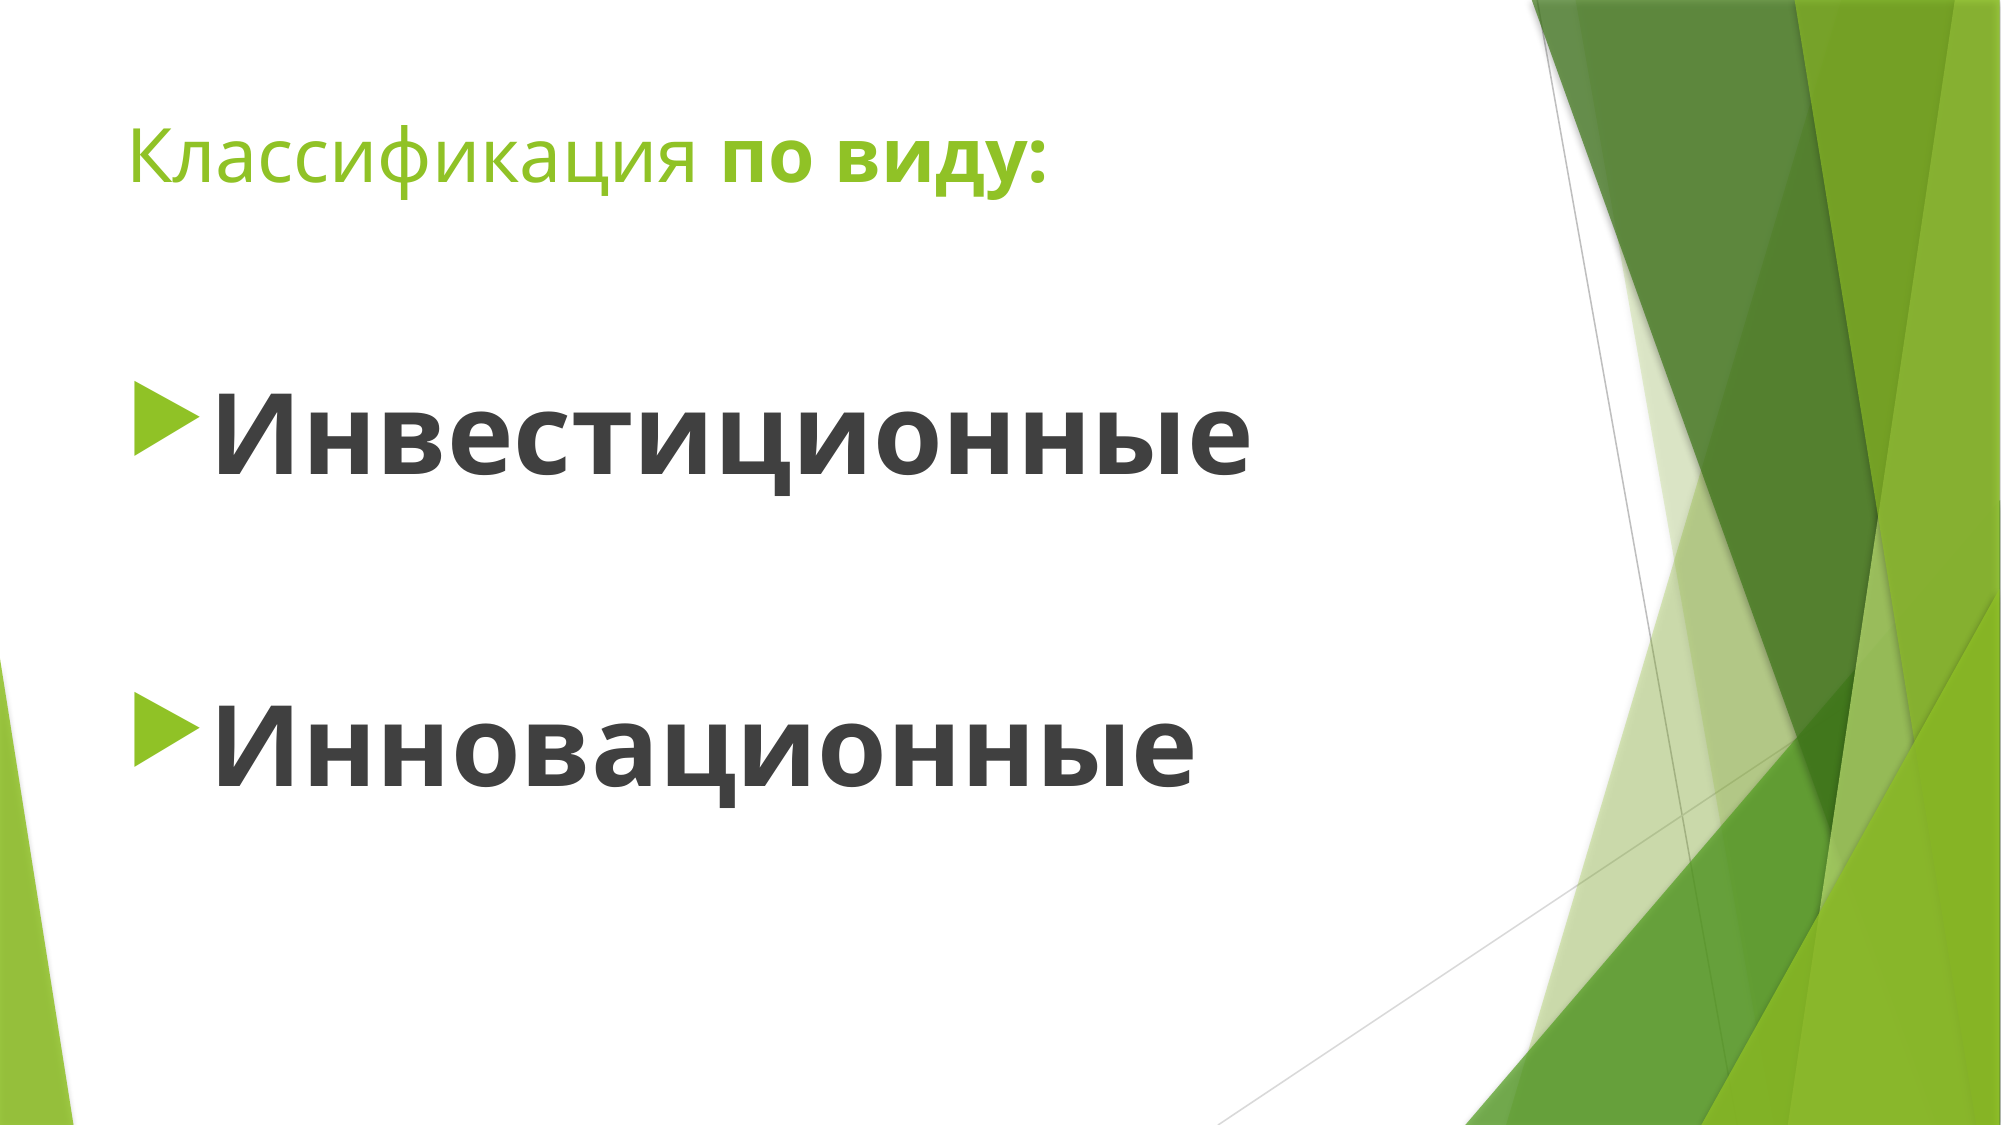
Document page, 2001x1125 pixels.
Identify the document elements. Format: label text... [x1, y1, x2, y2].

title Классификация по виду: [111, 99, 1522, 317]
list Инвестиционные Инновационные [111, 354, 1522, 992]
